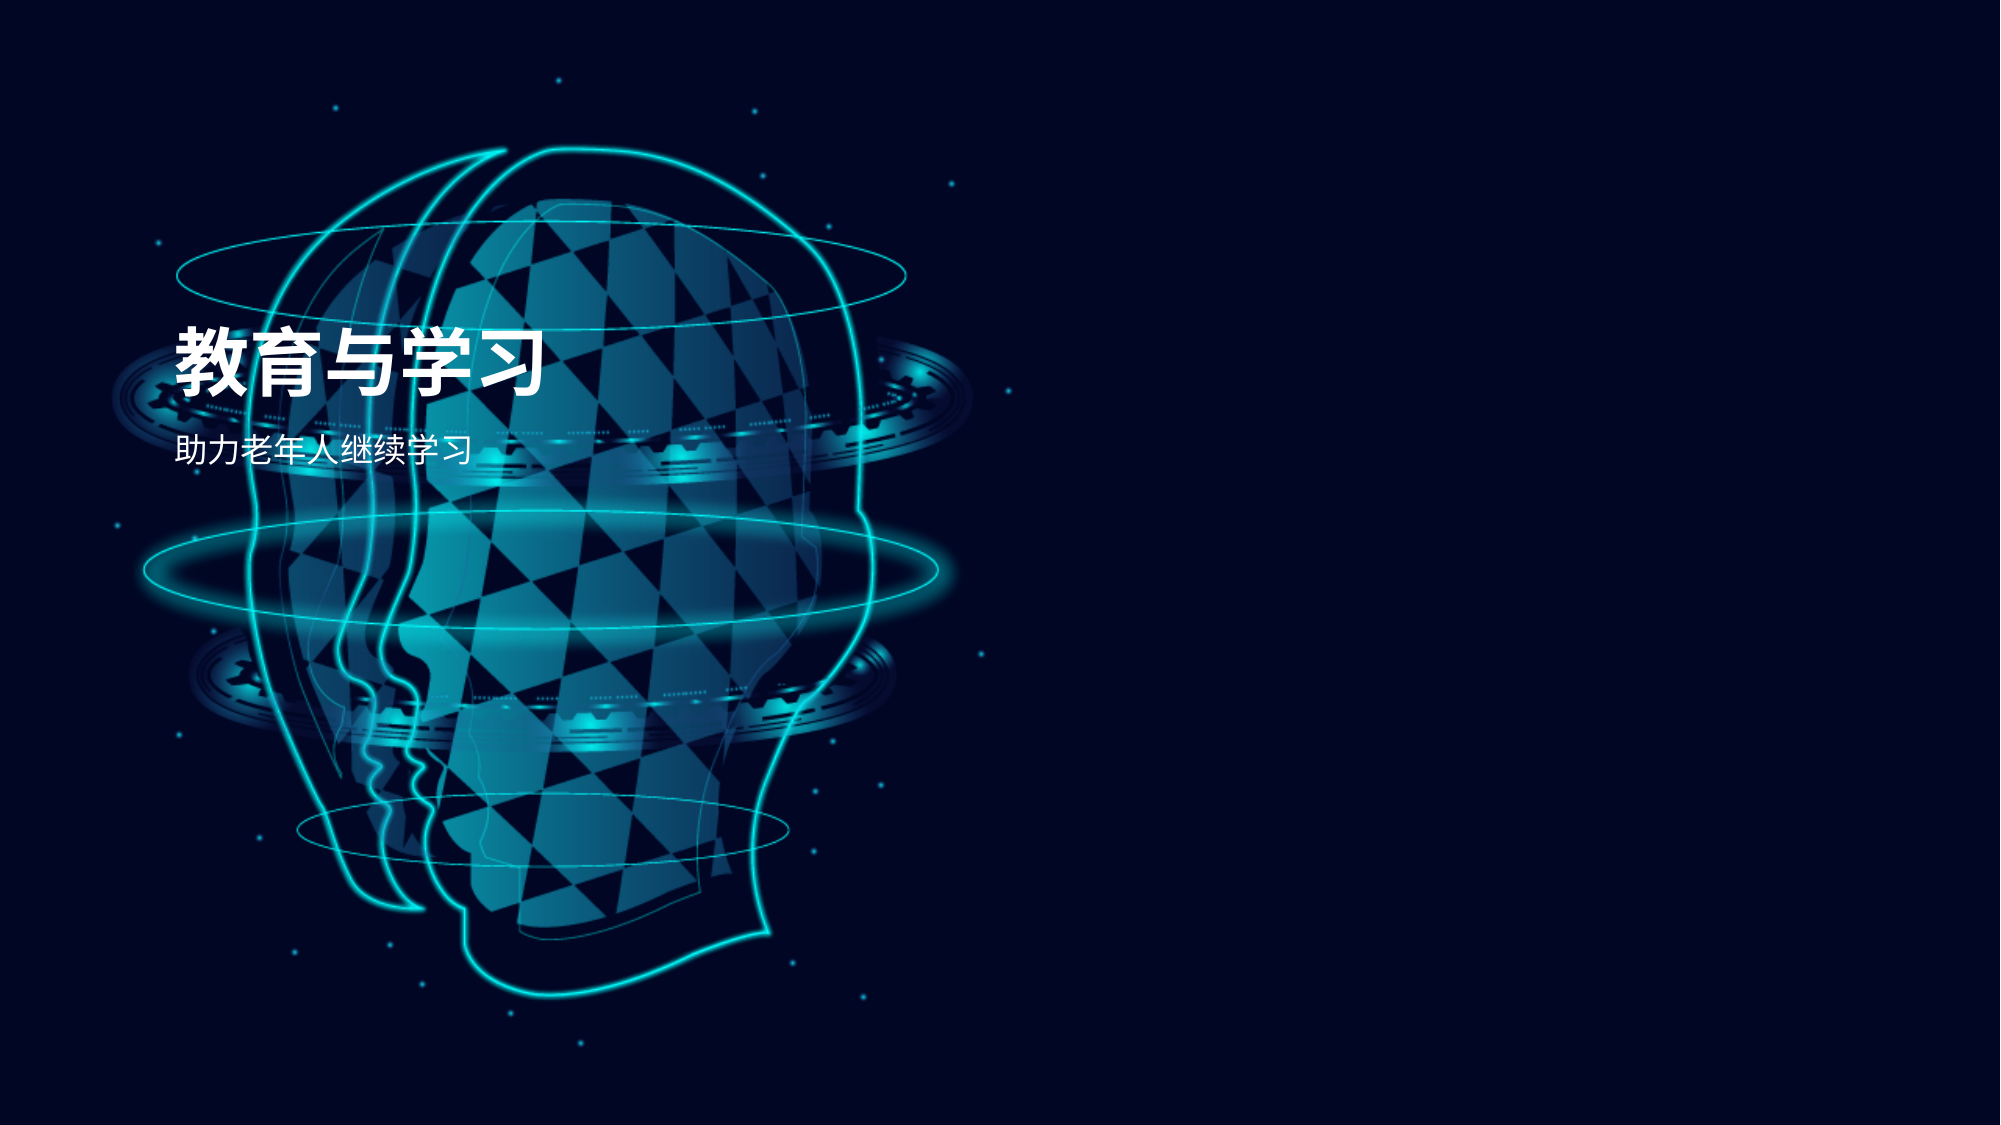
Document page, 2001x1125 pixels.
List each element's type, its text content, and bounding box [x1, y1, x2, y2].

list 助力老年人继续学习 [159, 413, 1000, 1007]
title 教育与学习 [159, 187, 1000, 413]
picture [0, 0, 2000, 1125]
